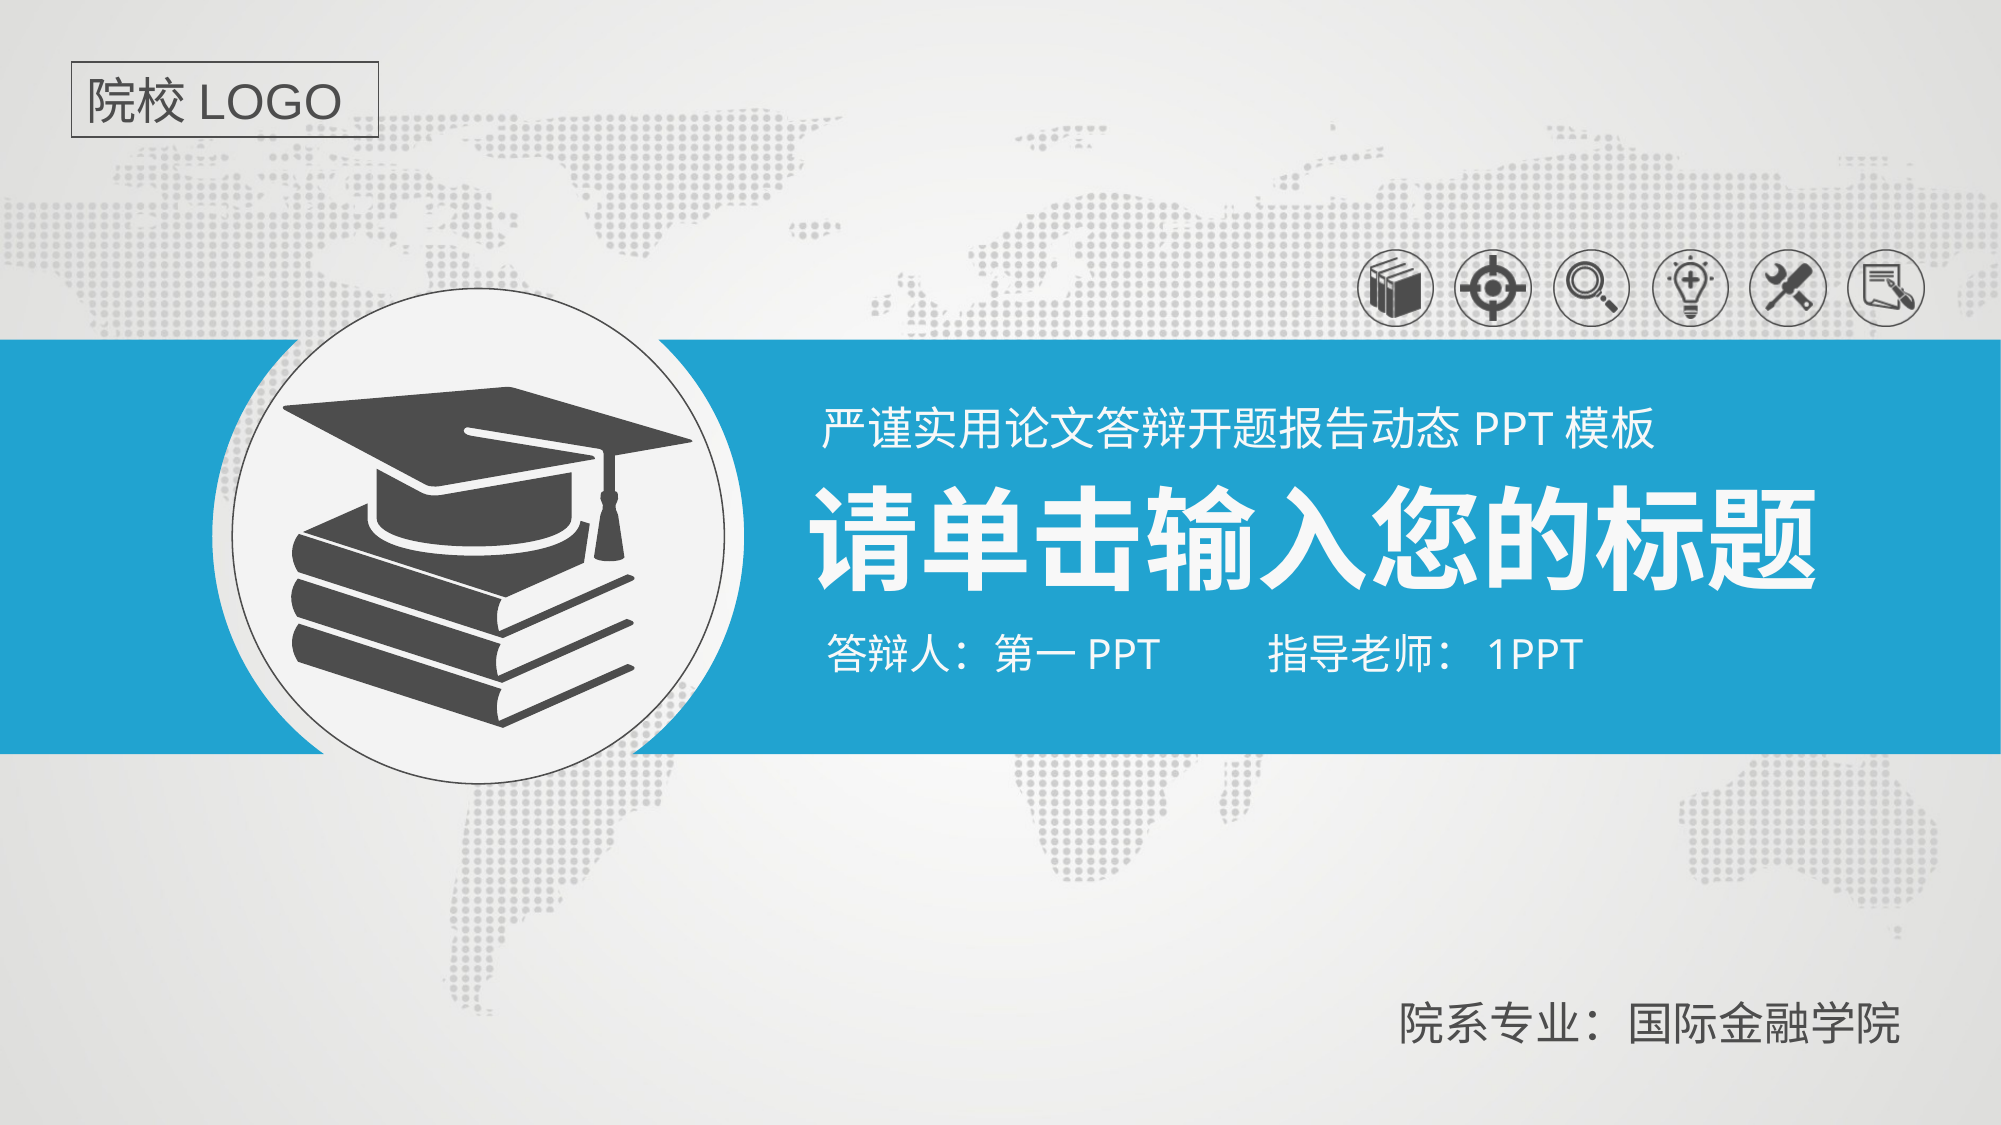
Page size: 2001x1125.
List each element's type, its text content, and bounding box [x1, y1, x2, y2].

text_box [292, 533, 635, 639]
text_box [291, 578, 634, 683]
text_box [0, 339, 324, 755]
text_box [282, 386, 693, 562]
text_box [232, 288, 725, 784]
picture [0, 0, 2001, 1125]
text_box 院系专业：国际金融学院 [1284, 959, 1917, 1057]
text_box [632, 339, 2001, 755]
text_box [302, 503, 590, 598]
title 请单击输入您的标题 [791, 480, 1950, 592]
text_box 严谨实用论文答辩开题报告动态PPT模板 [806, 392, 1816, 462]
text_box 答辩人：第一PPT 指导老师：1PPT [811, 595, 1876, 686]
text_box [292, 623, 635, 728]
text_box 院校LOGO [71, 62, 379, 137]
